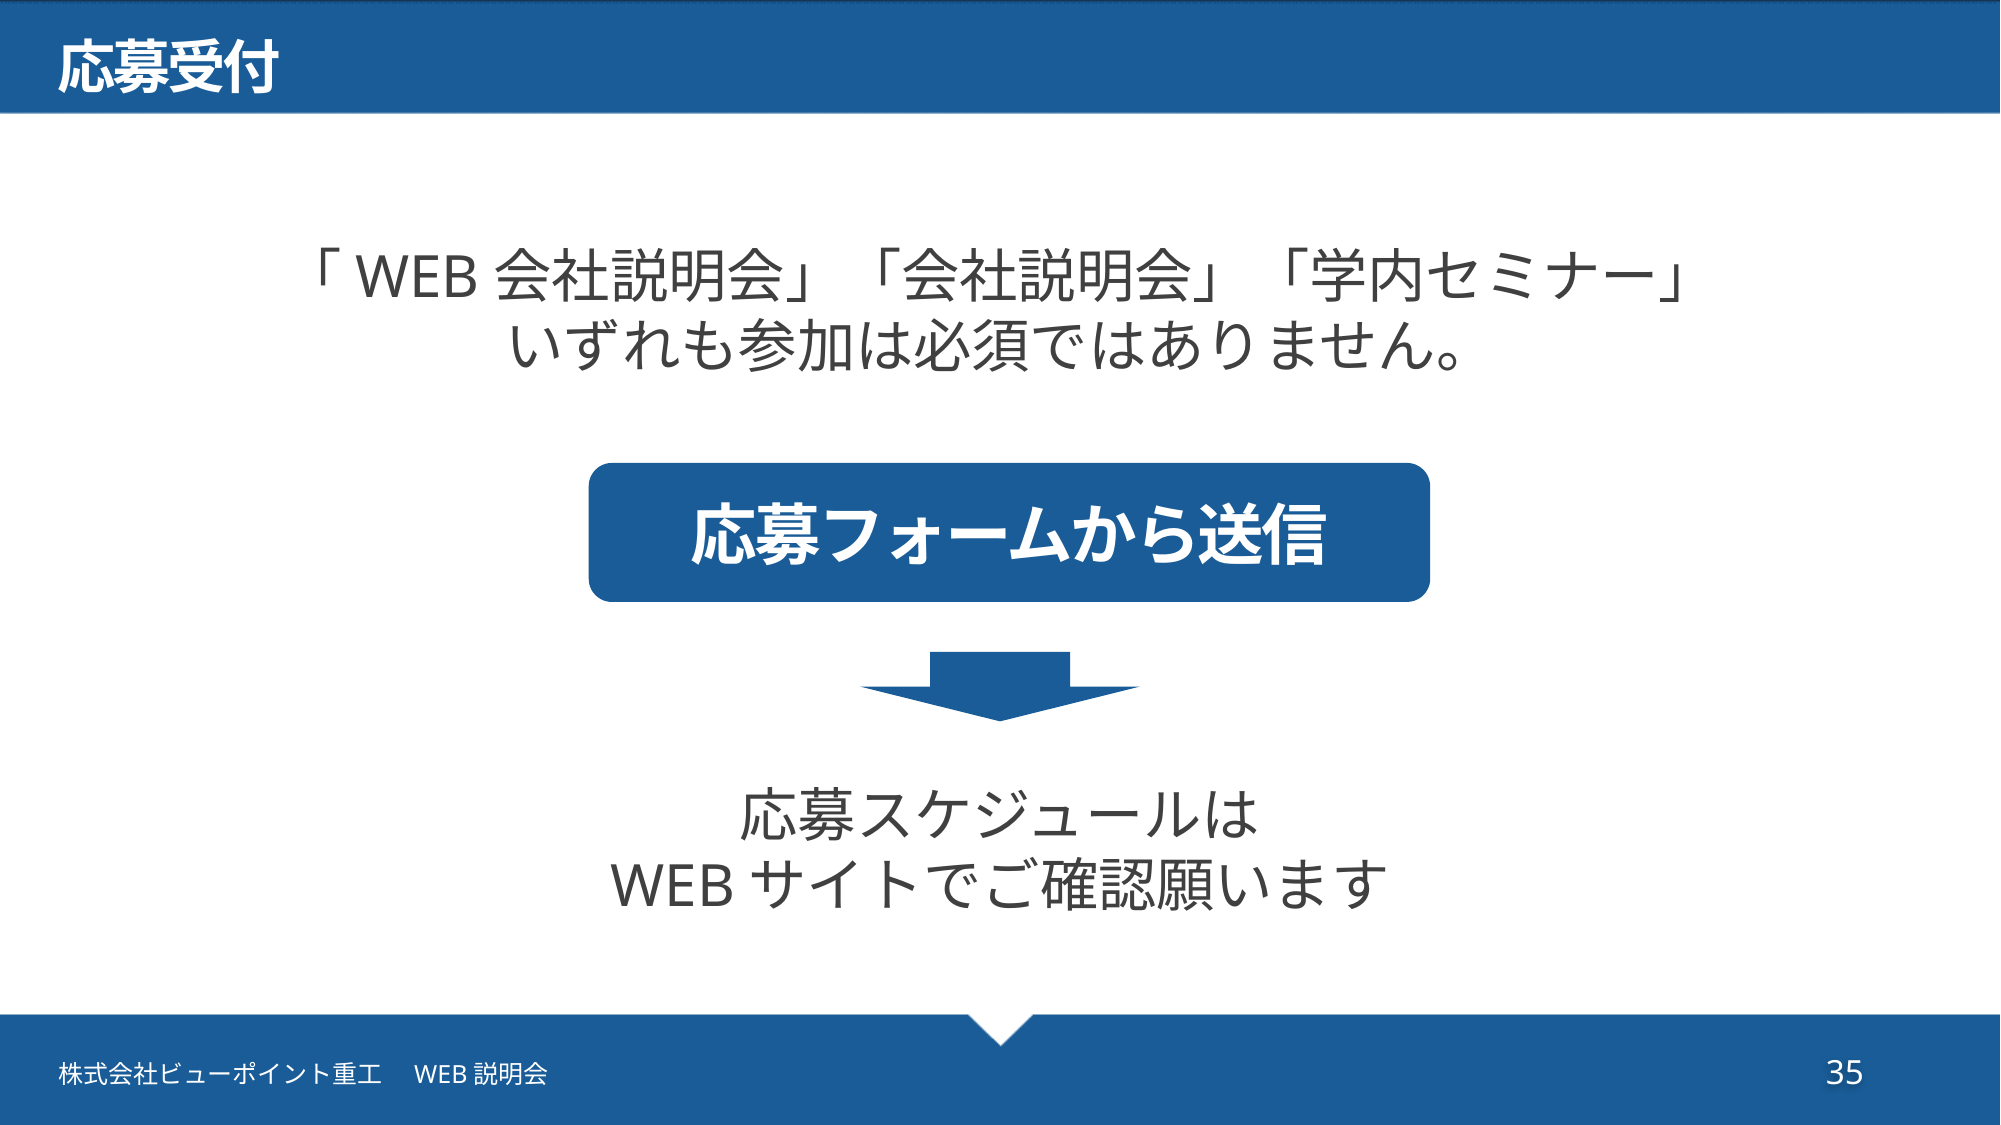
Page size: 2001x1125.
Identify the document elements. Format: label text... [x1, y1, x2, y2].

text_box [859, 650, 1141, 723]
picture [0, 0, 2000, 1125]
text_box 「WEB会社説明会」「会社説明会」「学内セミナー」 いずれも参加は必須ではありません。 [158, 221, 1842, 397]
list 応募受付 [42, 30, 1226, 105]
text_box 応募フォームから送信 [587, 461, 1432, 603]
text_box 応募スケジュールは WEBサイトでご確認願います [489, 771, 1511, 926]
